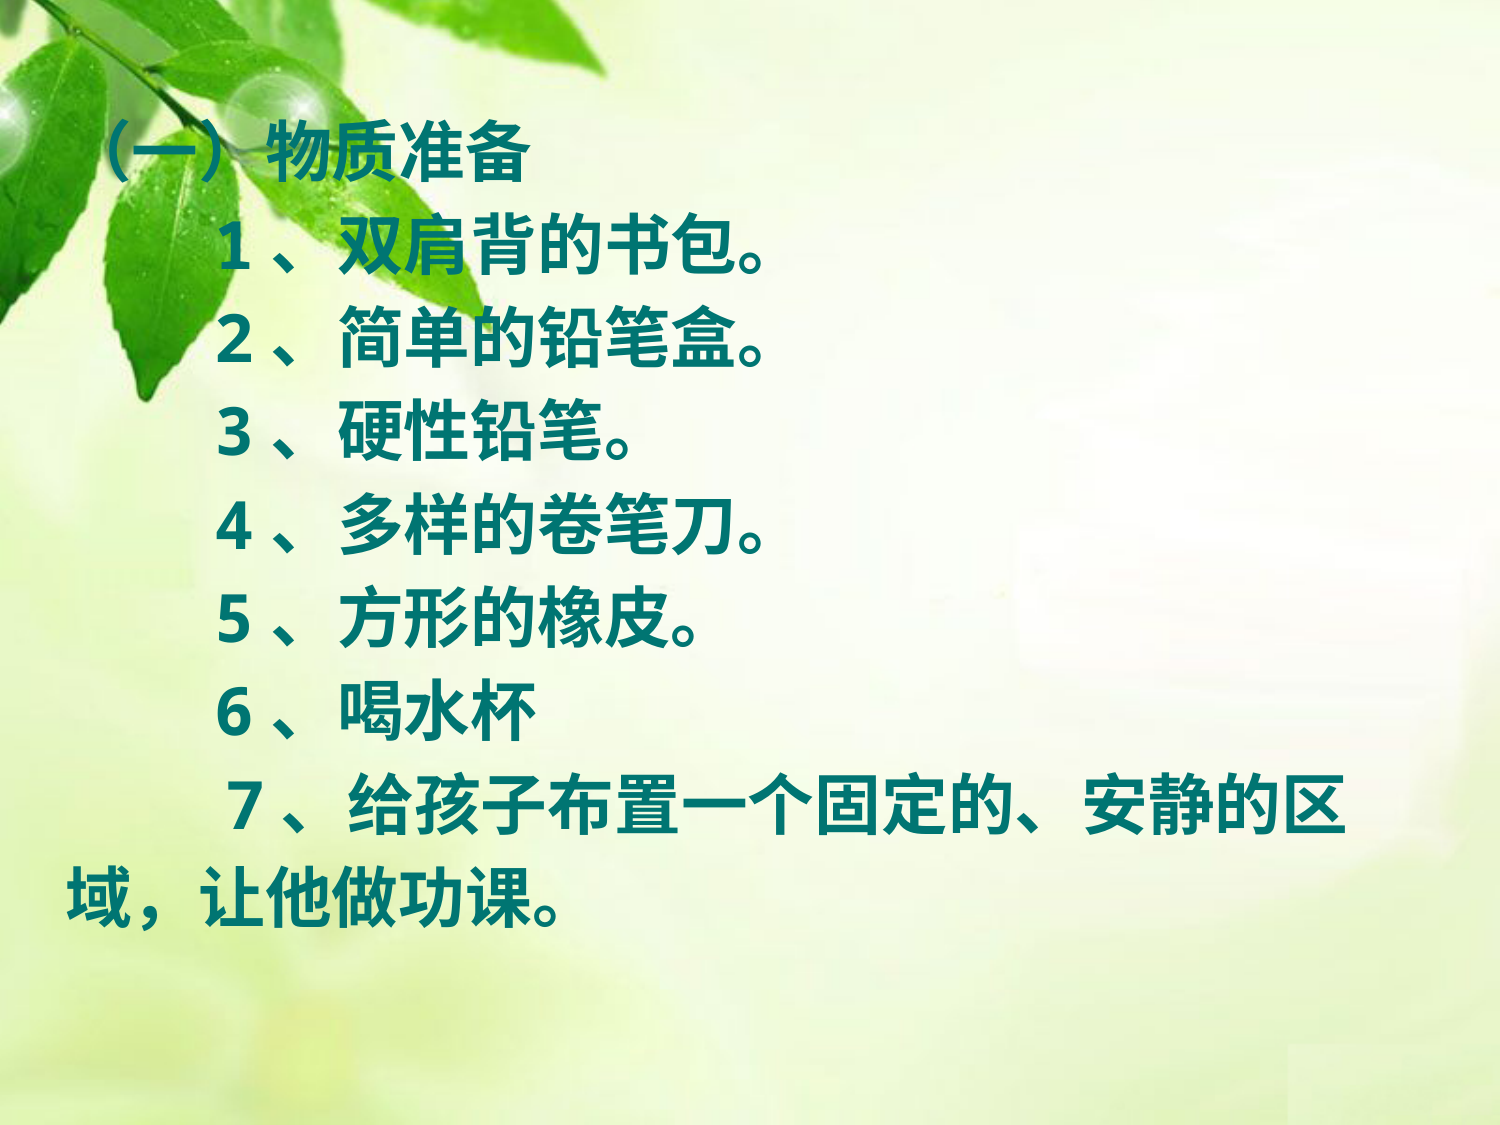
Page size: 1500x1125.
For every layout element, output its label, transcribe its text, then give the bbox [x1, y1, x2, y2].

picture [0, 0, 1500, 1125]
list （一）物质准备 1、双肩背的书包。 2、简单的铅笔盒。 3、硬性铅笔。 4、多样的卷笔刀。 5、方形的橡皮。 6、喝水杯 7、给孩子布置一个固定的、安静的区 域，让他做功课。 [49, 101, 1452, 1036]
